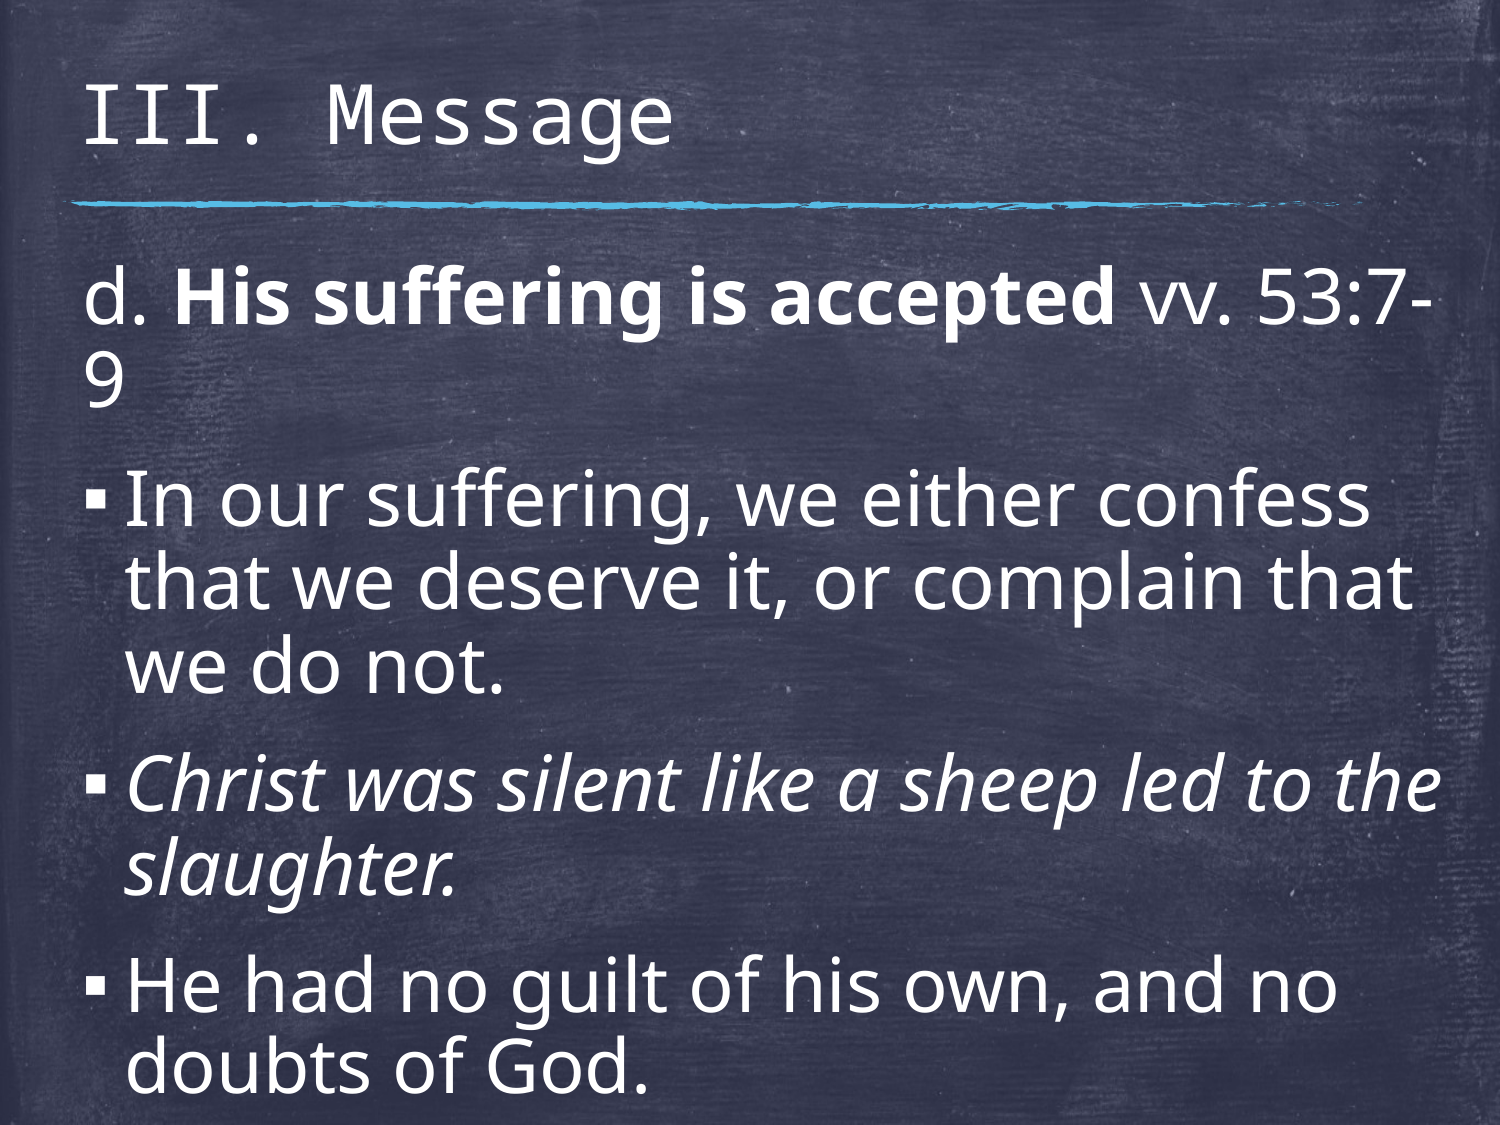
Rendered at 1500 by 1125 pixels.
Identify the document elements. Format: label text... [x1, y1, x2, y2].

list d. His suffering is accepted vv. 53:7-9 In our suffering, we either confess that we deserve it, or complain that we do not. Christ was silent like a sheep led to the slaughter. He had no guilt of his own, and no doubts of God. [67, 249, 1468, 1125]
title III. Message [62, 0, 1298, 171]
